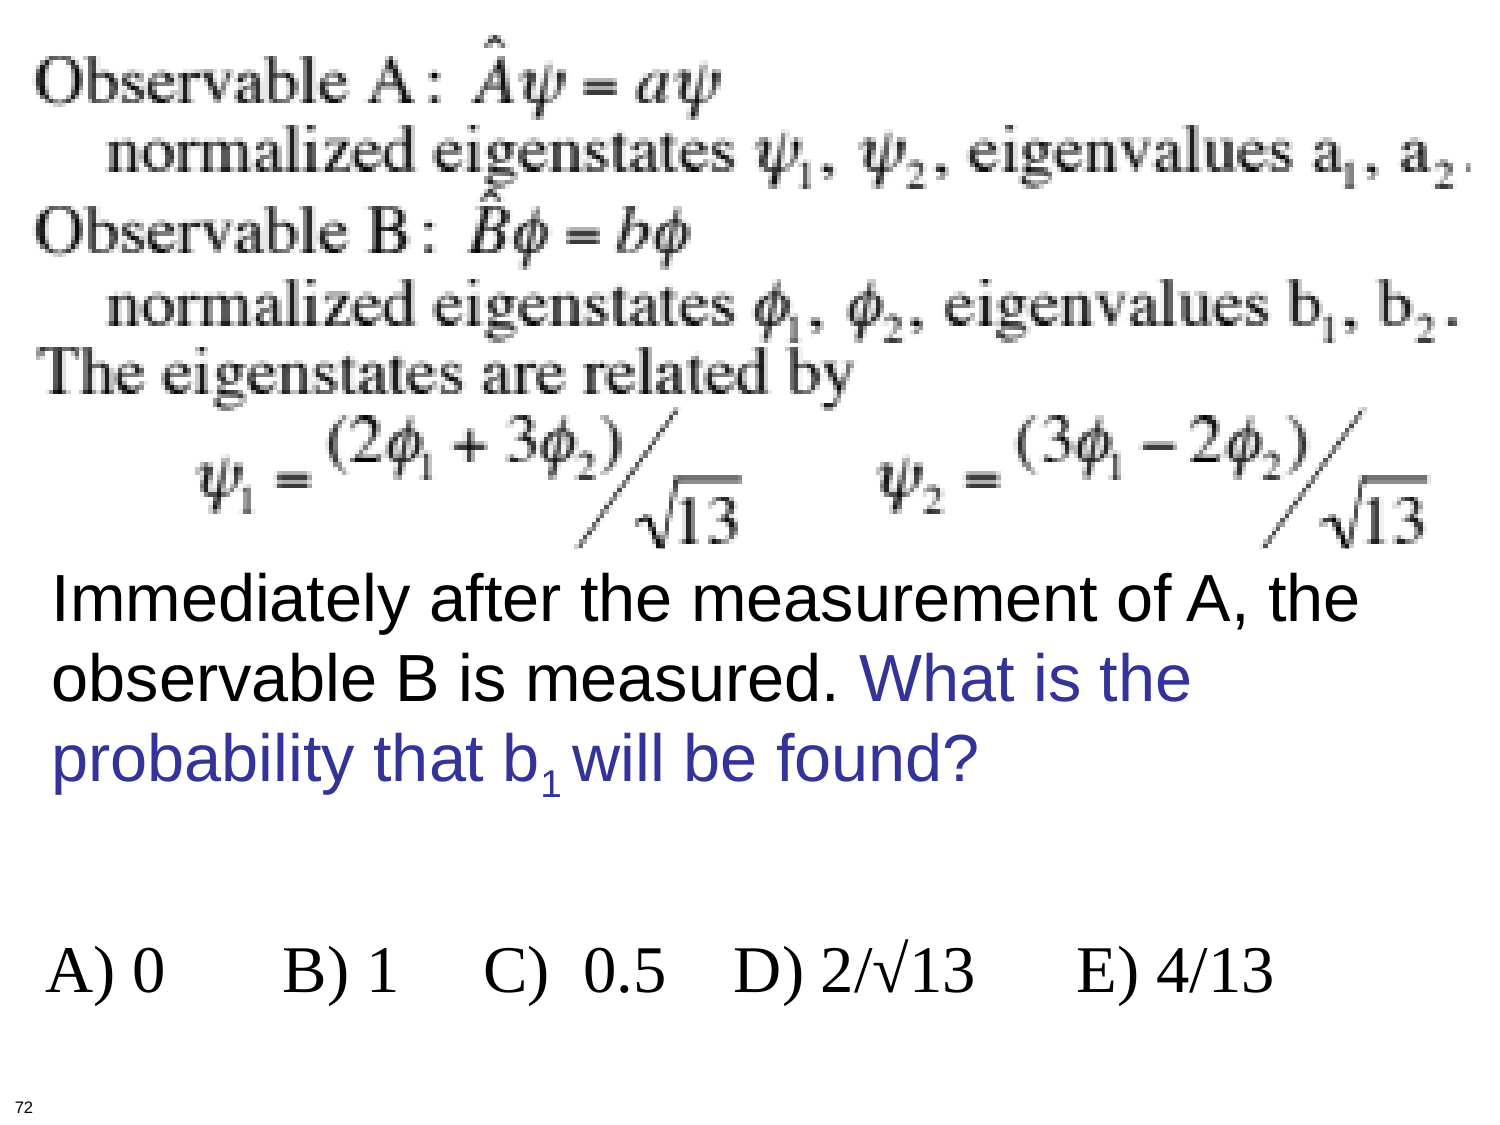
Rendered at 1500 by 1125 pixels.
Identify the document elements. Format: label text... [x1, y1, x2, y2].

text_box 72 [0, 1089, 50, 1125]
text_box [28, 31, 1471, 549]
title Immediately after the measurement of A, the observable B is measured. What is the probability that b1 will be found? [36, 557, 1439, 817]
list A) 0 B) 1 C) 0.5 D) 2/√13 E) 4/13 [30, 918, 1469, 1091]
